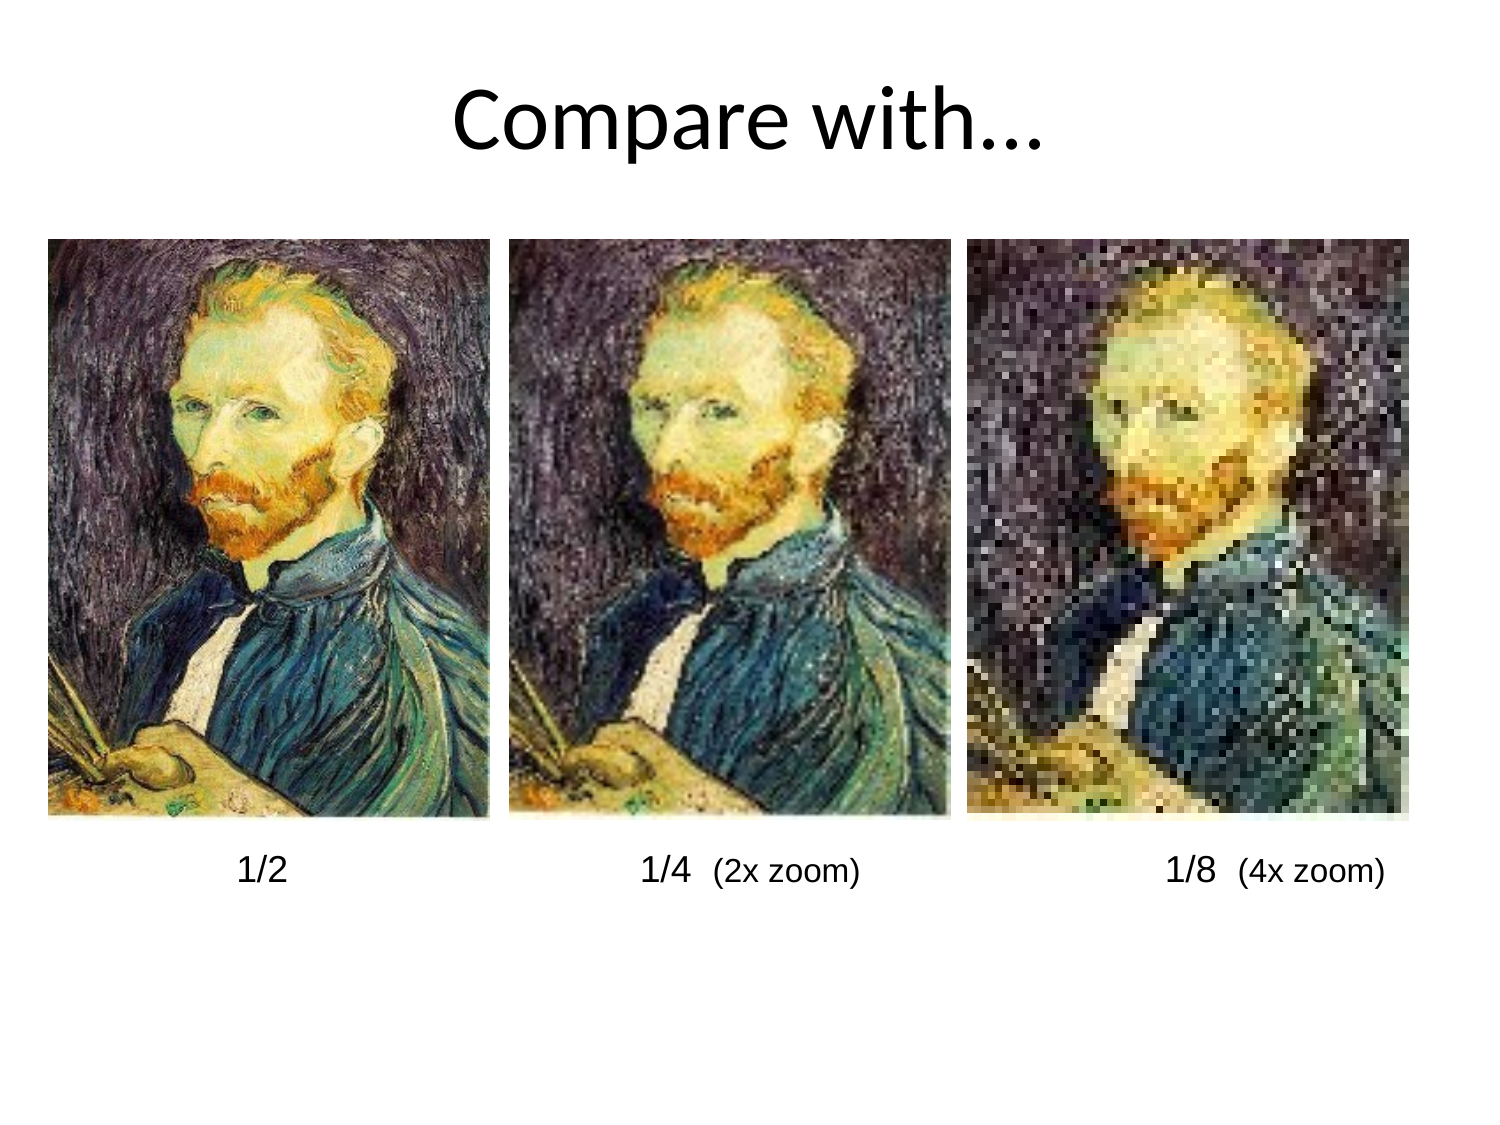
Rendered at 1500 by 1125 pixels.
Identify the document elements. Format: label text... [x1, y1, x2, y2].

picture [966, 239, 1409, 821]
text_box 1/4 (2x zoom) [624, 837, 876, 898]
picture [508, 238, 951, 820]
picture [48, 239, 490, 821]
title Compare with... [75, 19, 1425, 207]
text_box 1/2 [221, 837, 304, 898]
text_box 1/8 (4x zoom) [1149, 837, 1401, 898]
